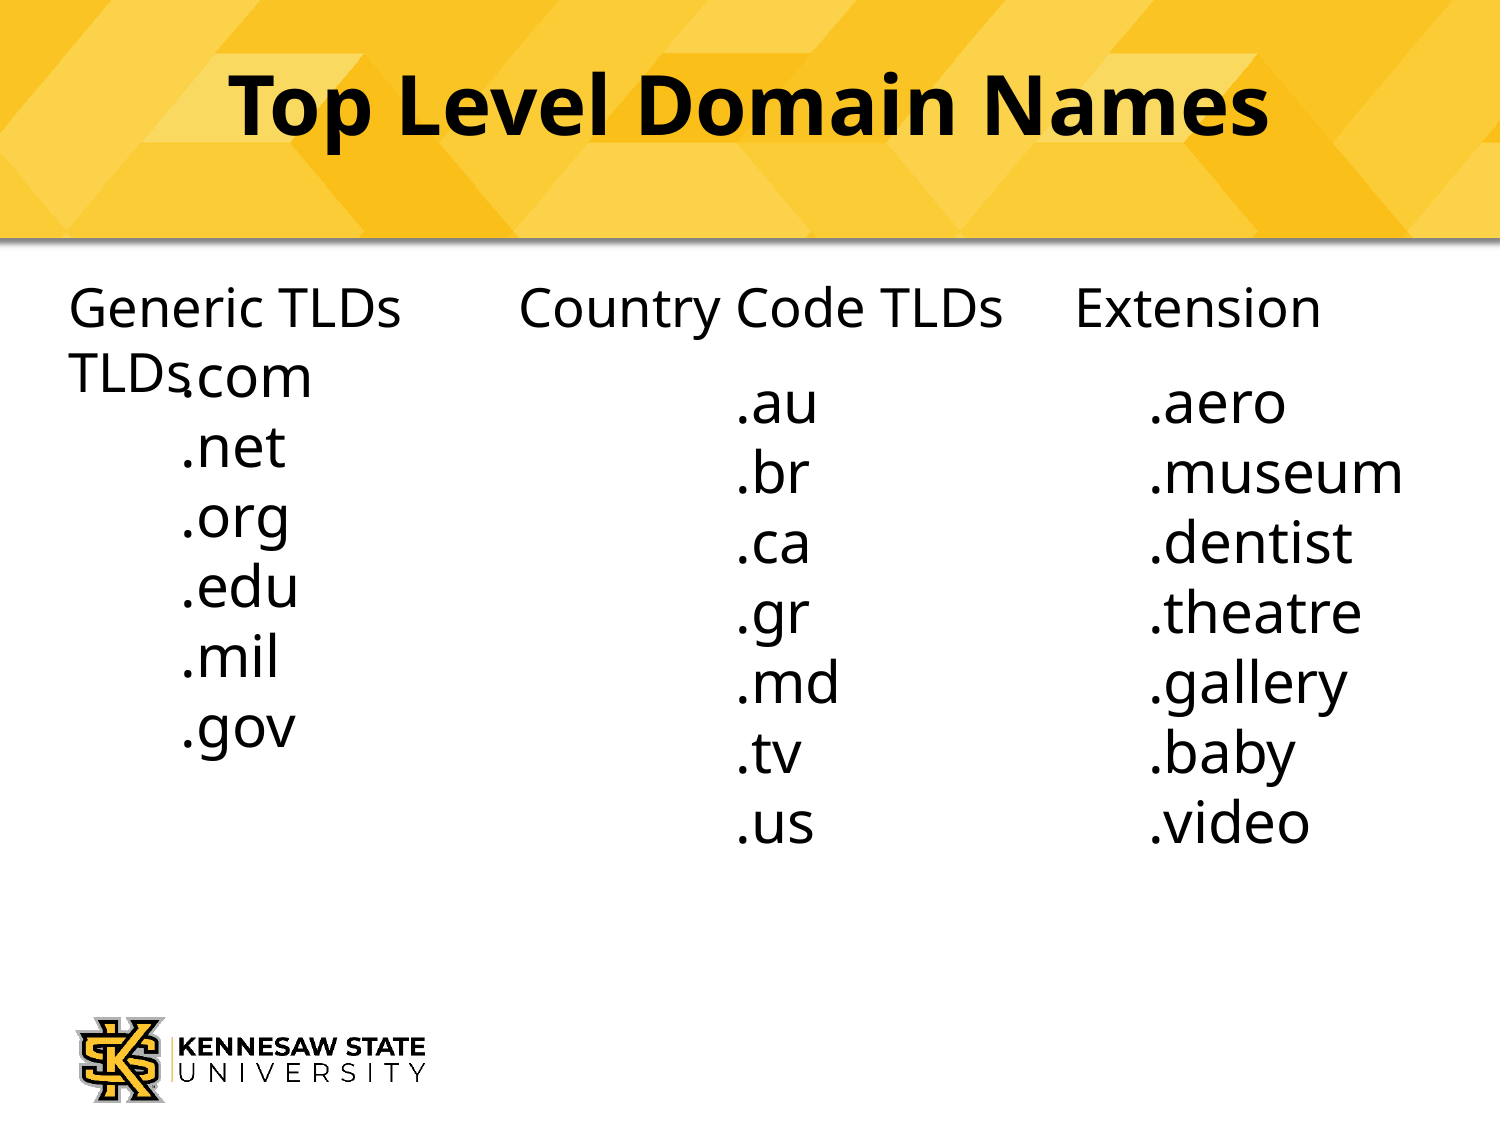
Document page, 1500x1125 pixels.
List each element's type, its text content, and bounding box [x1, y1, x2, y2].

text_box .com .net .org .edu .mil .gov [162, 329, 381, 838]
text_box Generic TLDs Country Code TLDs Extension TLDs [49, 264, 1475, 413]
picture [0, 0, 1500, 251]
title Top Level Domain Names [75, 45, 1425, 233]
text_box .aero .museum .dentist .theatre .gallery .baby .video [1129, 355, 1450, 864]
text_box .au .br .ca .gr .md .tv .us [717, 355, 875, 864]
picture [75, 1017, 425, 1103]
